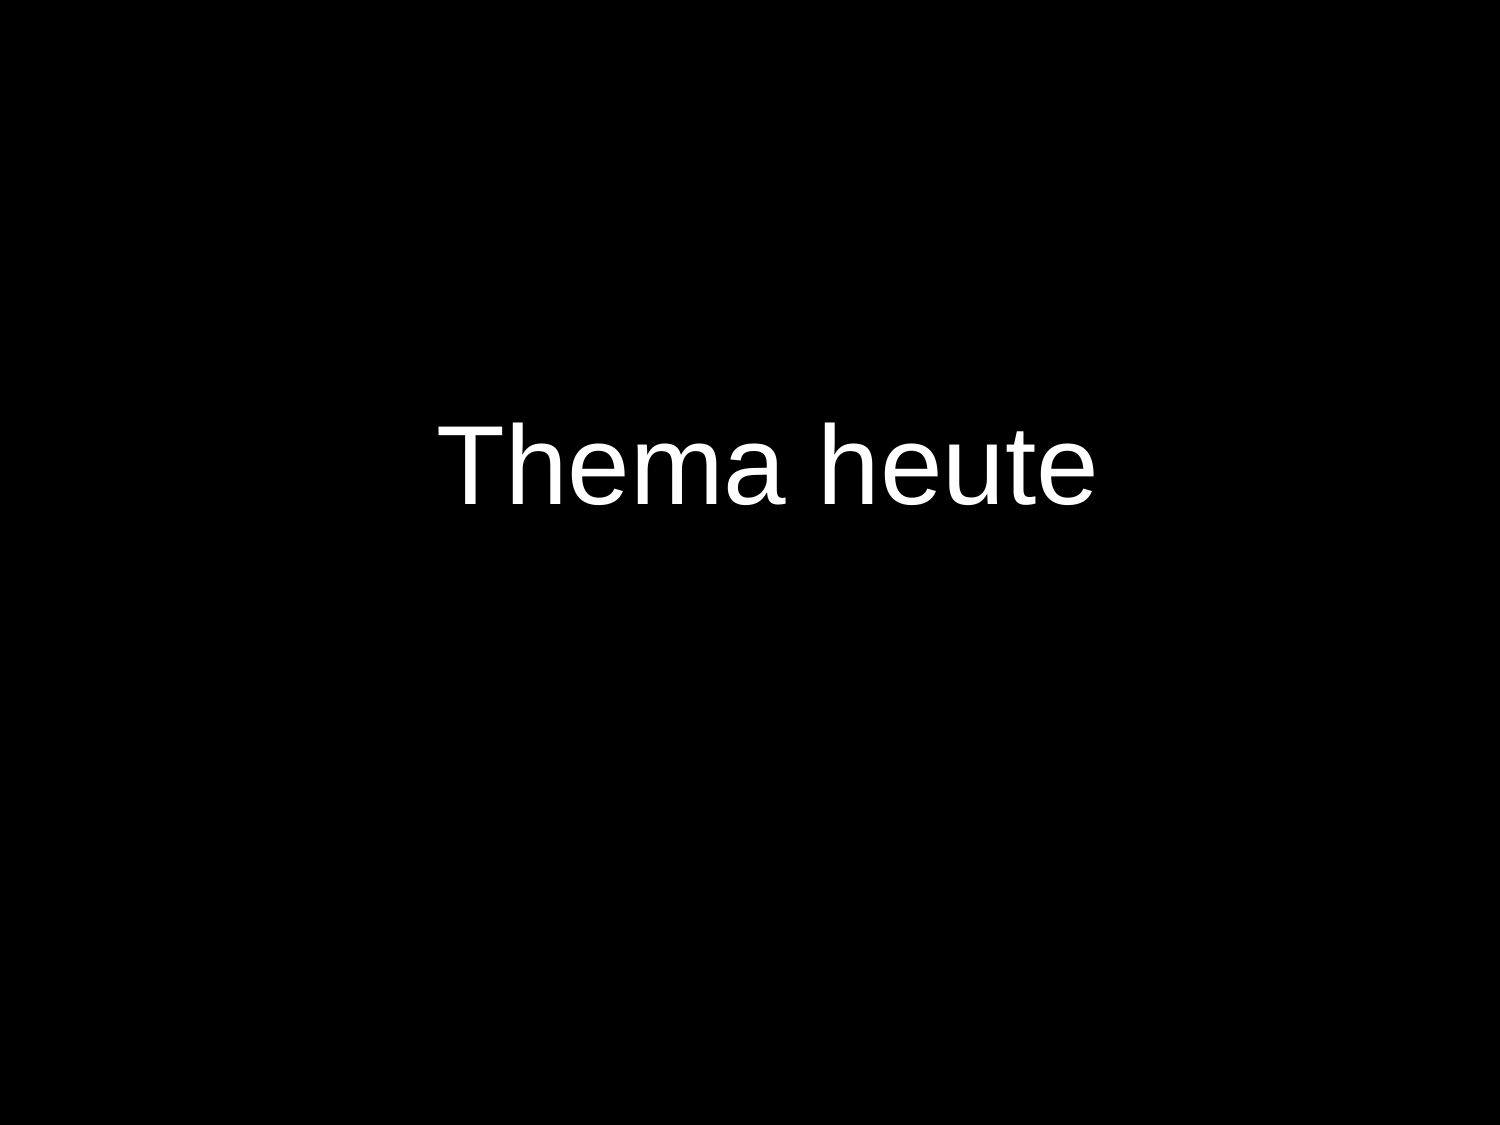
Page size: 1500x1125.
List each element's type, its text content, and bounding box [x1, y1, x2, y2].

text_box Thema heute [76, 397, 1460, 538]
